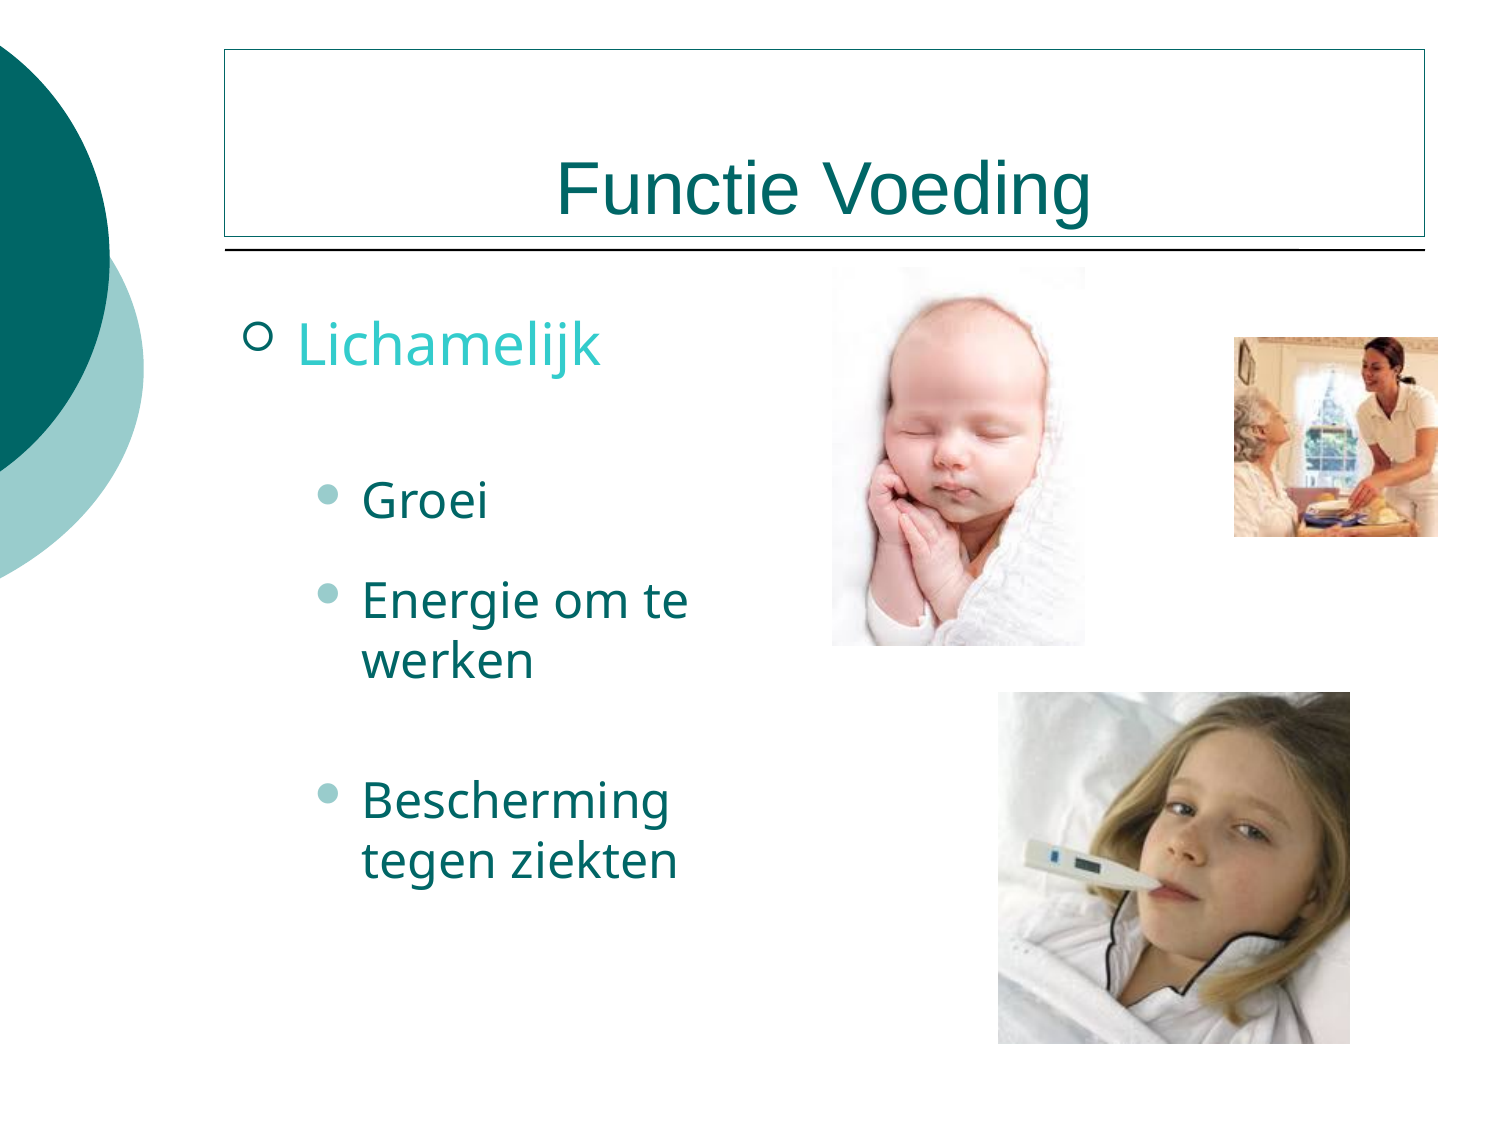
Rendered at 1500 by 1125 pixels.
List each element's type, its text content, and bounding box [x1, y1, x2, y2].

picture [832, 267, 1085, 646]
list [1234, 337, 1438, 537]
title Functie Voeding [224, 49, 1425, 237]
picture [998, 692, 1350, 1044]
list Lichamelijk Groei Energie om te werken Bescherming tegen ziekten [224, 299, 812, 975]
